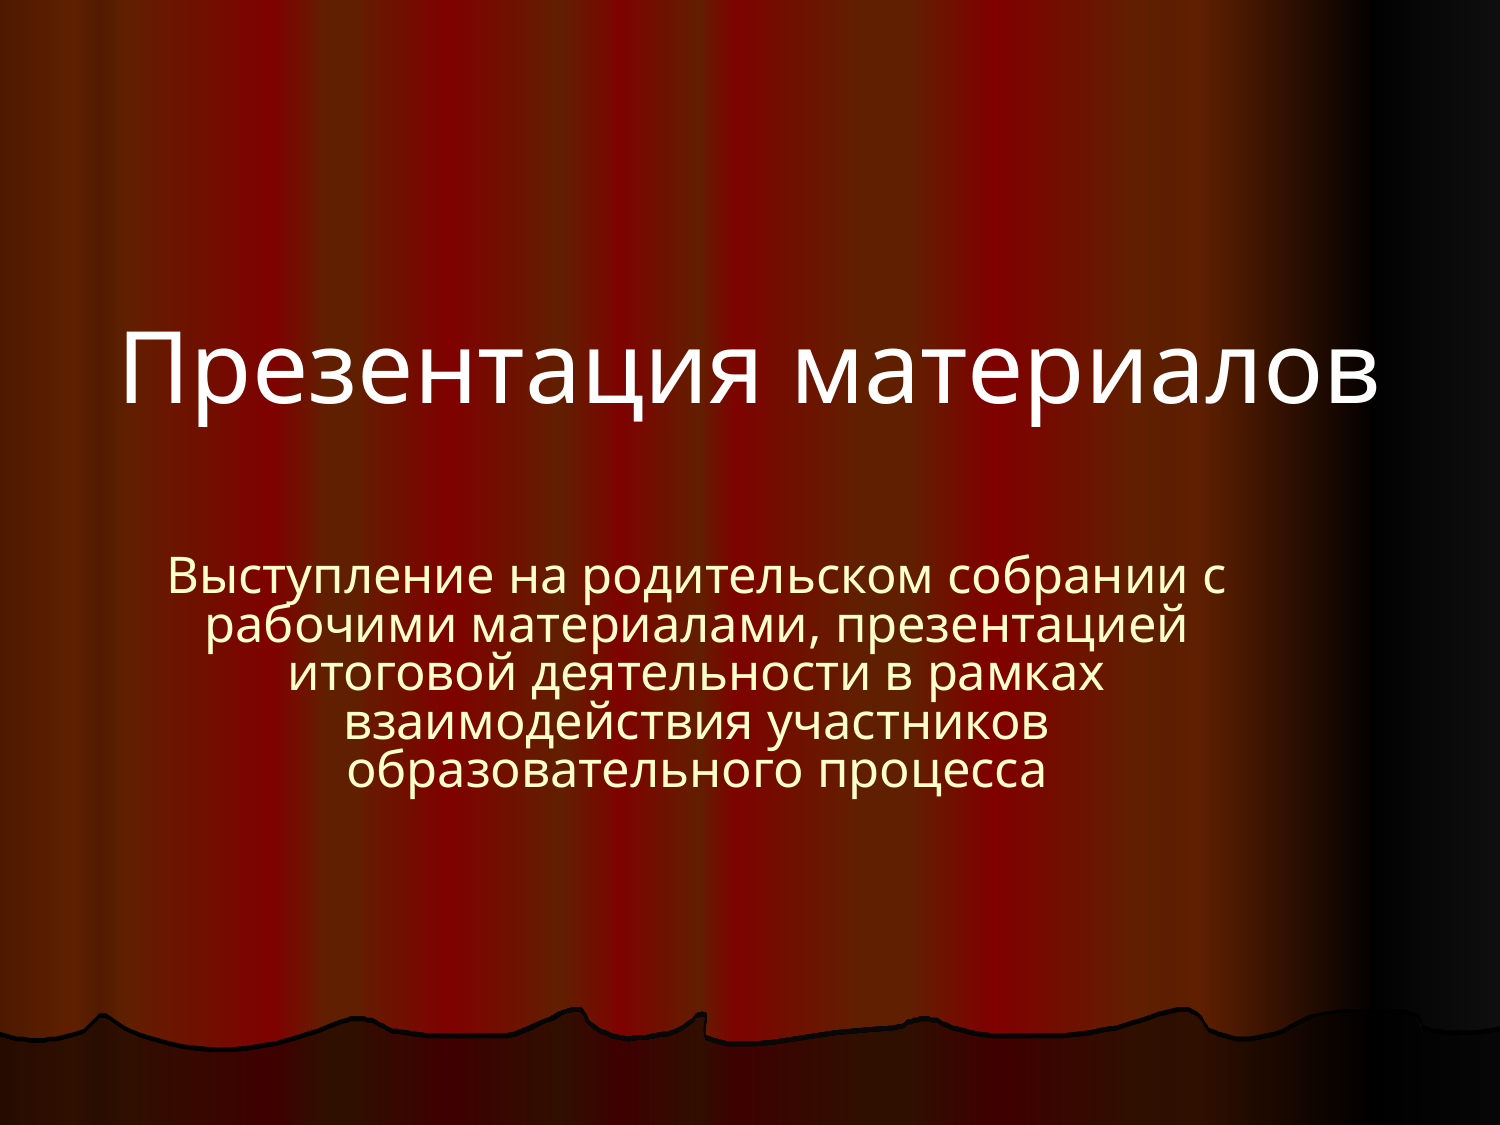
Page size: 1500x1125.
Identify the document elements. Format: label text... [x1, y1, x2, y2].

title Презентация материалов [74, 246, 1426, 489]
subtitle Выступление на родительском собрании с рабочими материалами, презентацией итоговой деятельности в рамках взаимодействия участников образовательного процесса [140, 547, 1254, 808]
